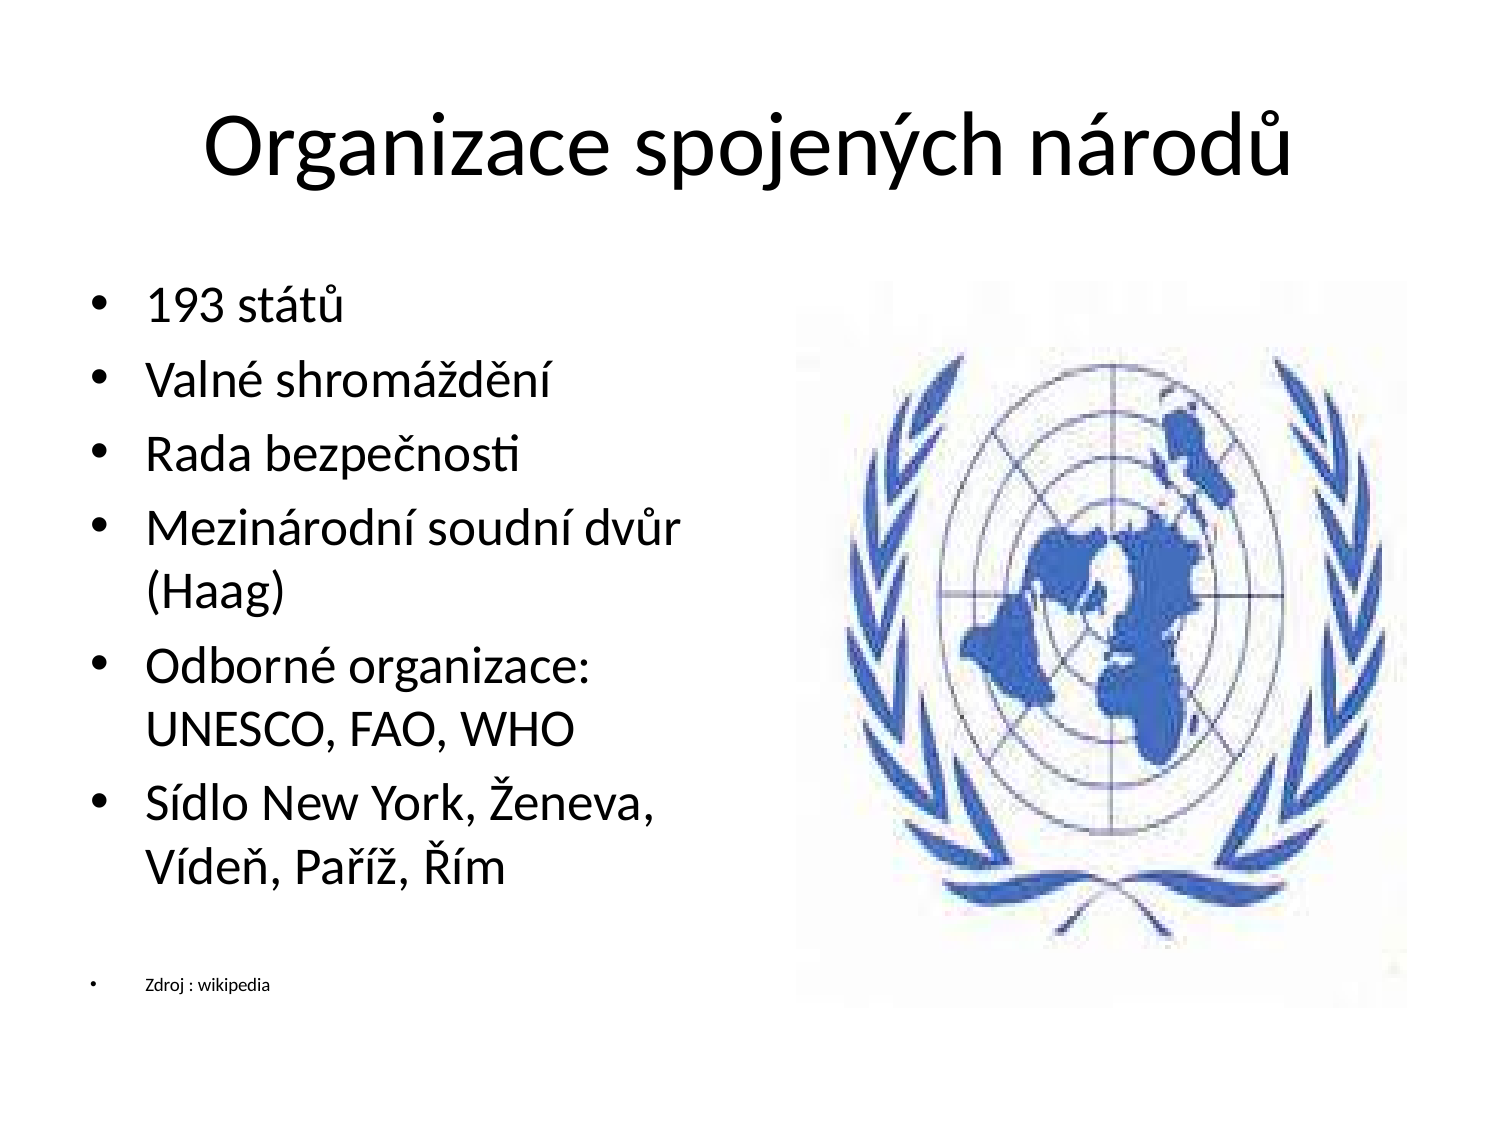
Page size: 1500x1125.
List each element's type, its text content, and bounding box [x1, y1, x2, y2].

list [796, 280, 1407, 1008]
list 193 států Valné shromáždění Rada bezpečnosti Mezinárodní soudní dvůr (Haag) Odborné organizace: UNESCO, FAO, WHO Sídlo New York, Ženeva, Vídeň, Paříž, Řím Zdroj : wikipedia [75, 262, 738, 1005]
title Organizace spojených národů [75, 45, 1425, 233]
